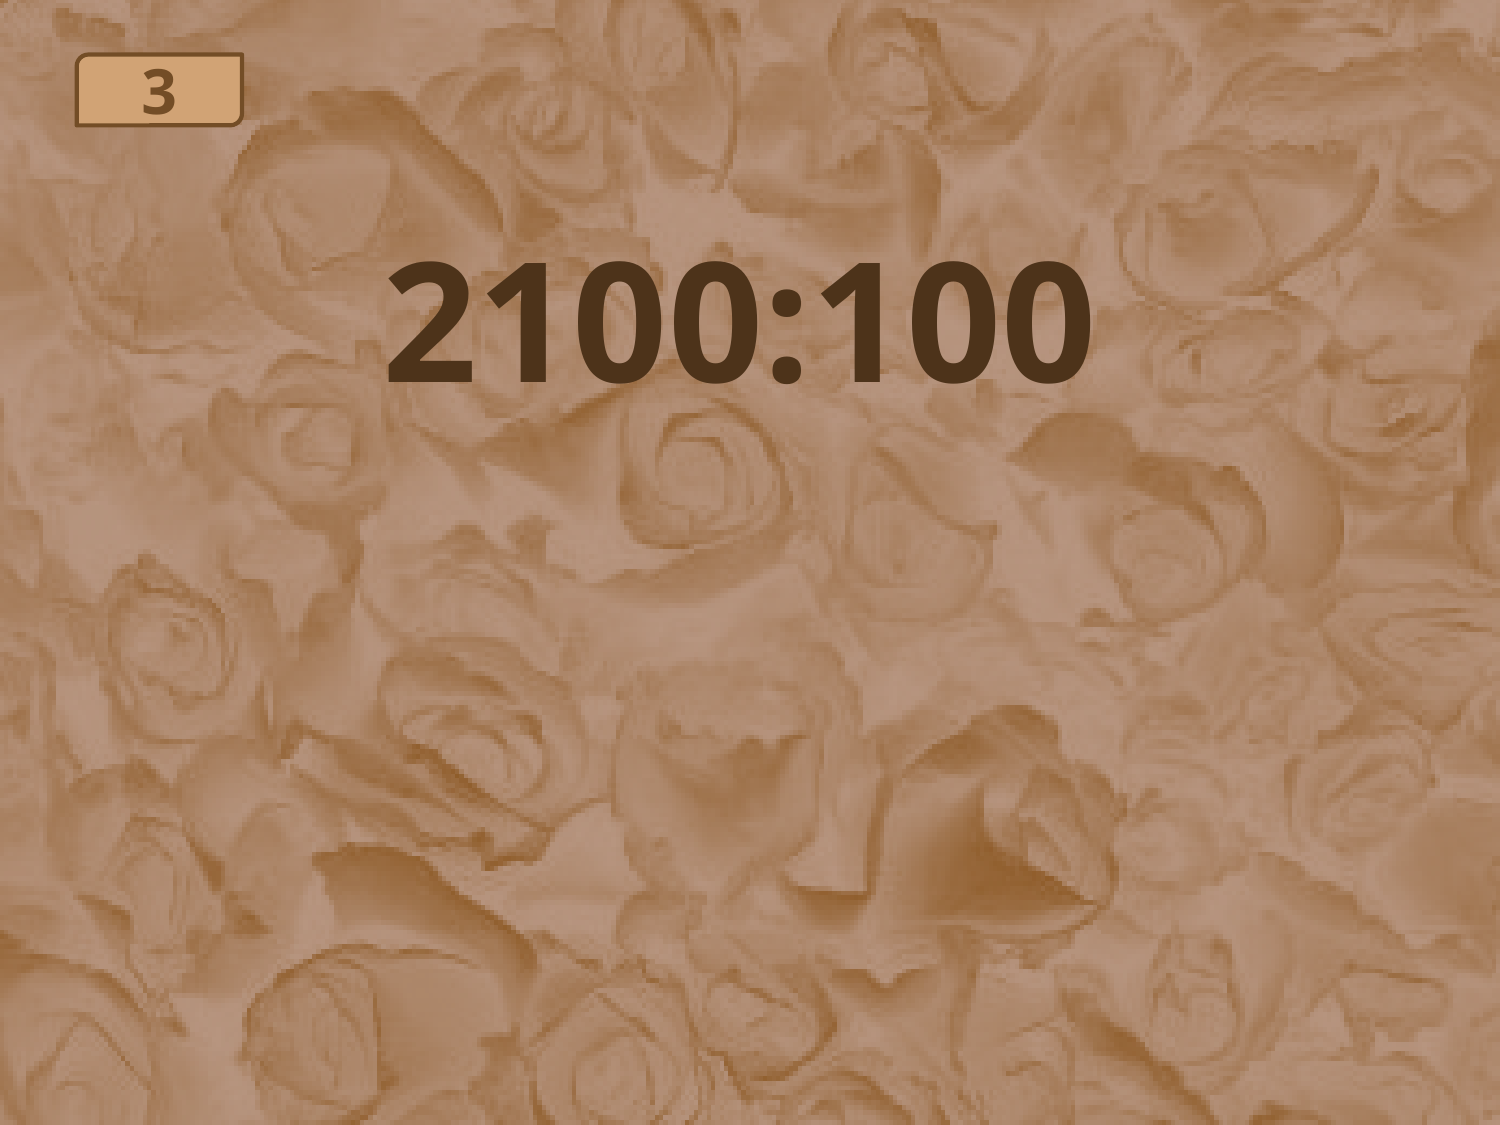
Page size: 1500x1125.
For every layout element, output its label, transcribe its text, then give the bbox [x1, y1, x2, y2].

text_box 2100:100 [159, 208, 1365, 423]
text_box 3 [74, 52, 245, 128]
